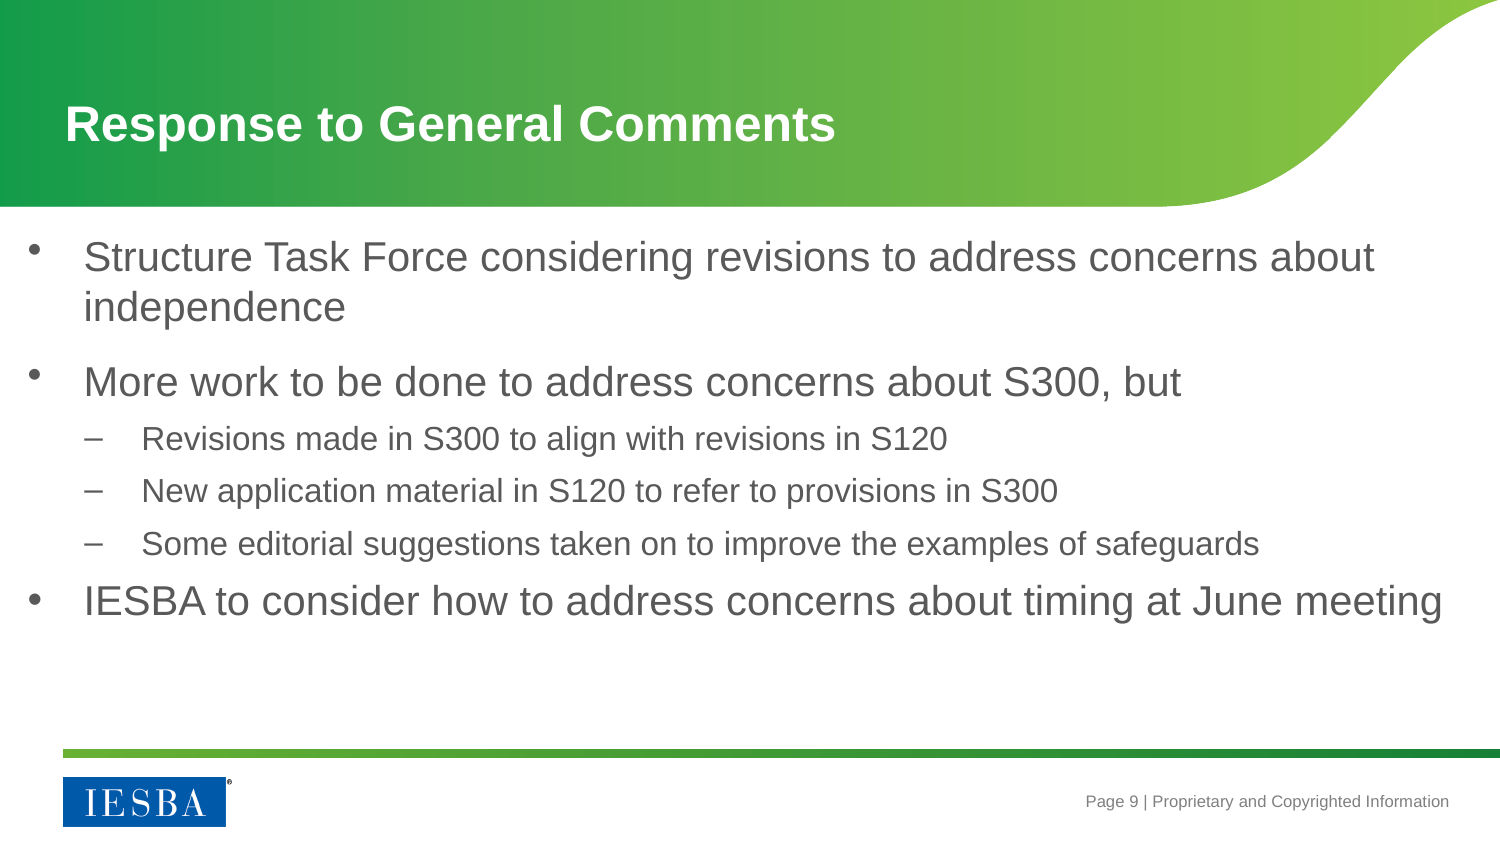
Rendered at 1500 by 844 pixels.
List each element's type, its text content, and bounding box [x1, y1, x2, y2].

picture [0, 0, 1500, 207]
picture [63, 777, 232, 827]
text_box Response to General Comments [50, 84, 1350, 150]
text_box Structure Task Force considering revisions to address concerns about independence More work to be done to address concerns about S300, but Revisions made in S300 to align with revisions in S120 New application material in S120 to refer to provisions in S300 Some editorial suggestions taken on to improve the examples of safeguards IESBA to consider how to address concerns about timing at June meeting [12, 221, 1480, 747]
